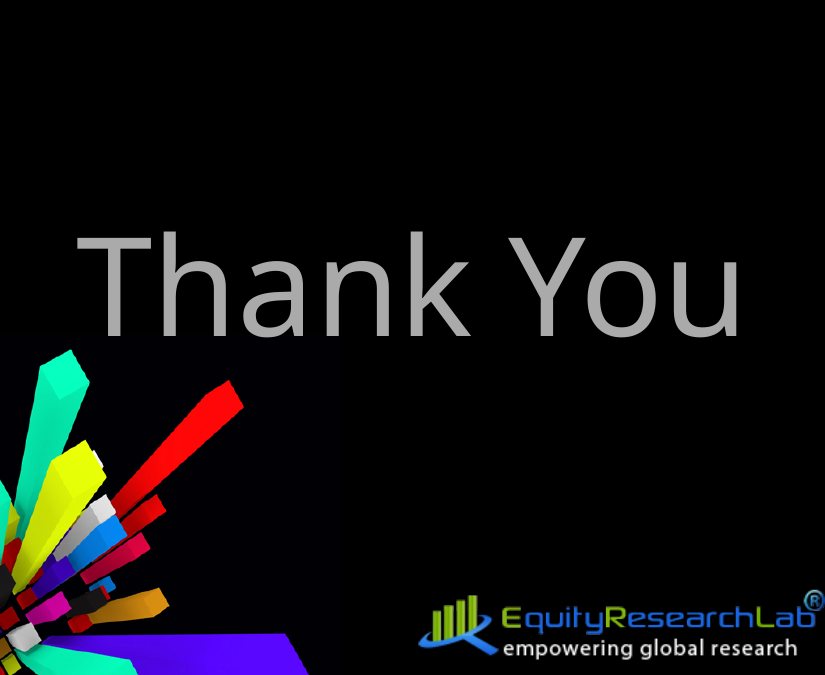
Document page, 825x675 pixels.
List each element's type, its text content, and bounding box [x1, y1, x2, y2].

text_box Thank You [0, 112, 825, 451]
picture [0, 451, 341, 675]
picture [412, 586, 825, 675]
